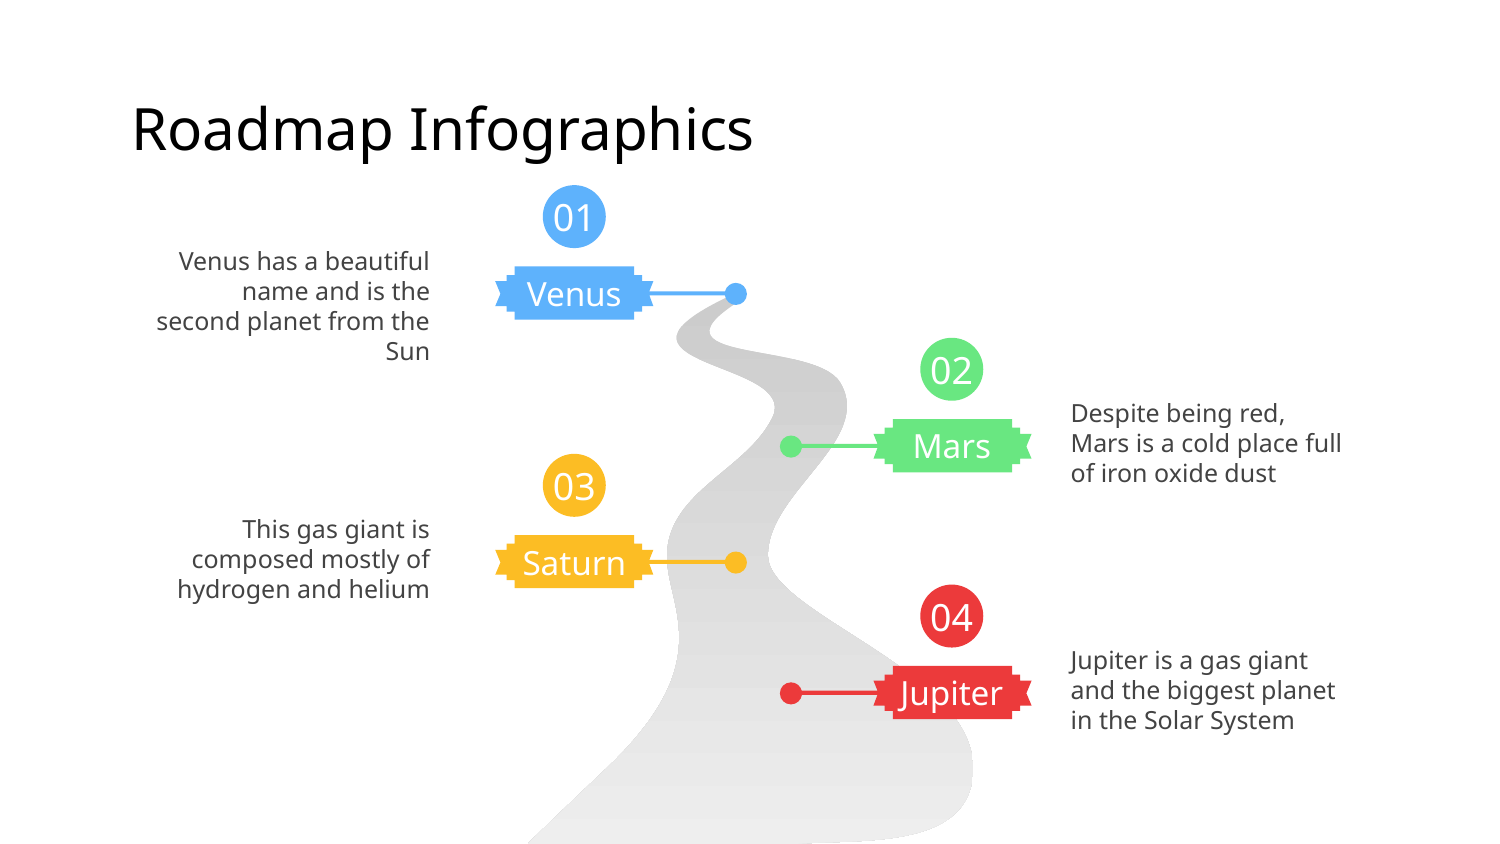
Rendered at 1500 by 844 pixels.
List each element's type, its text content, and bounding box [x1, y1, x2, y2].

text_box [135, 184, 748, 356]
title Roadmap Infographics [116, 88, 1384, 167]
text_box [779, 584, 1365, 756]
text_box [135, 453, 748, 625]
text_box [707, 351, 774, 402]
text_box [368, 413, 974, 844]
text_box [779, 337, 1365, 509]
